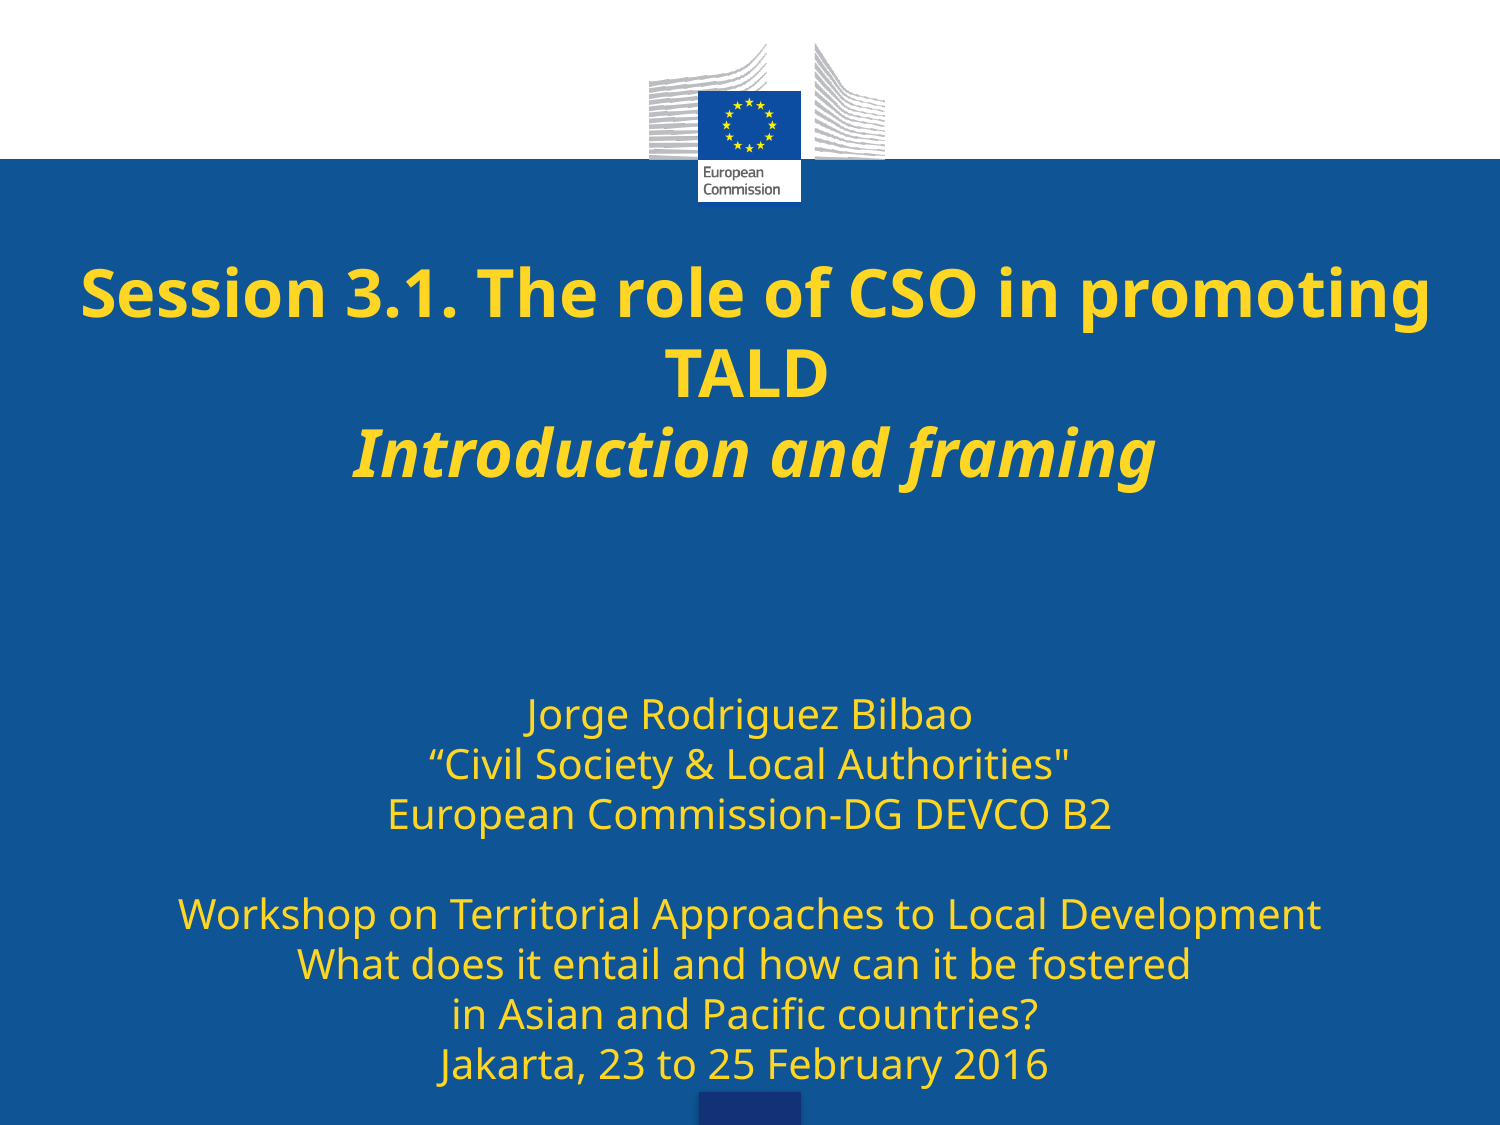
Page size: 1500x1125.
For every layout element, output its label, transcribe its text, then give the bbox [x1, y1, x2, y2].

title Session 3.1. The role of CSO in promoting TALD Introduction and framing [29, 196, 1484, 386]
text_box Jorge Rodriguez Bilbao “Civil Society & Local Authorities" European Commission-DG DEVCO B2 Workshop on Territorial Approaches to Local Development What does it entail and how can it be fostered in Asian and Pacific countries? Jakarta, 23 to 25 February 2016 [76, 680, 1424, 1096]
